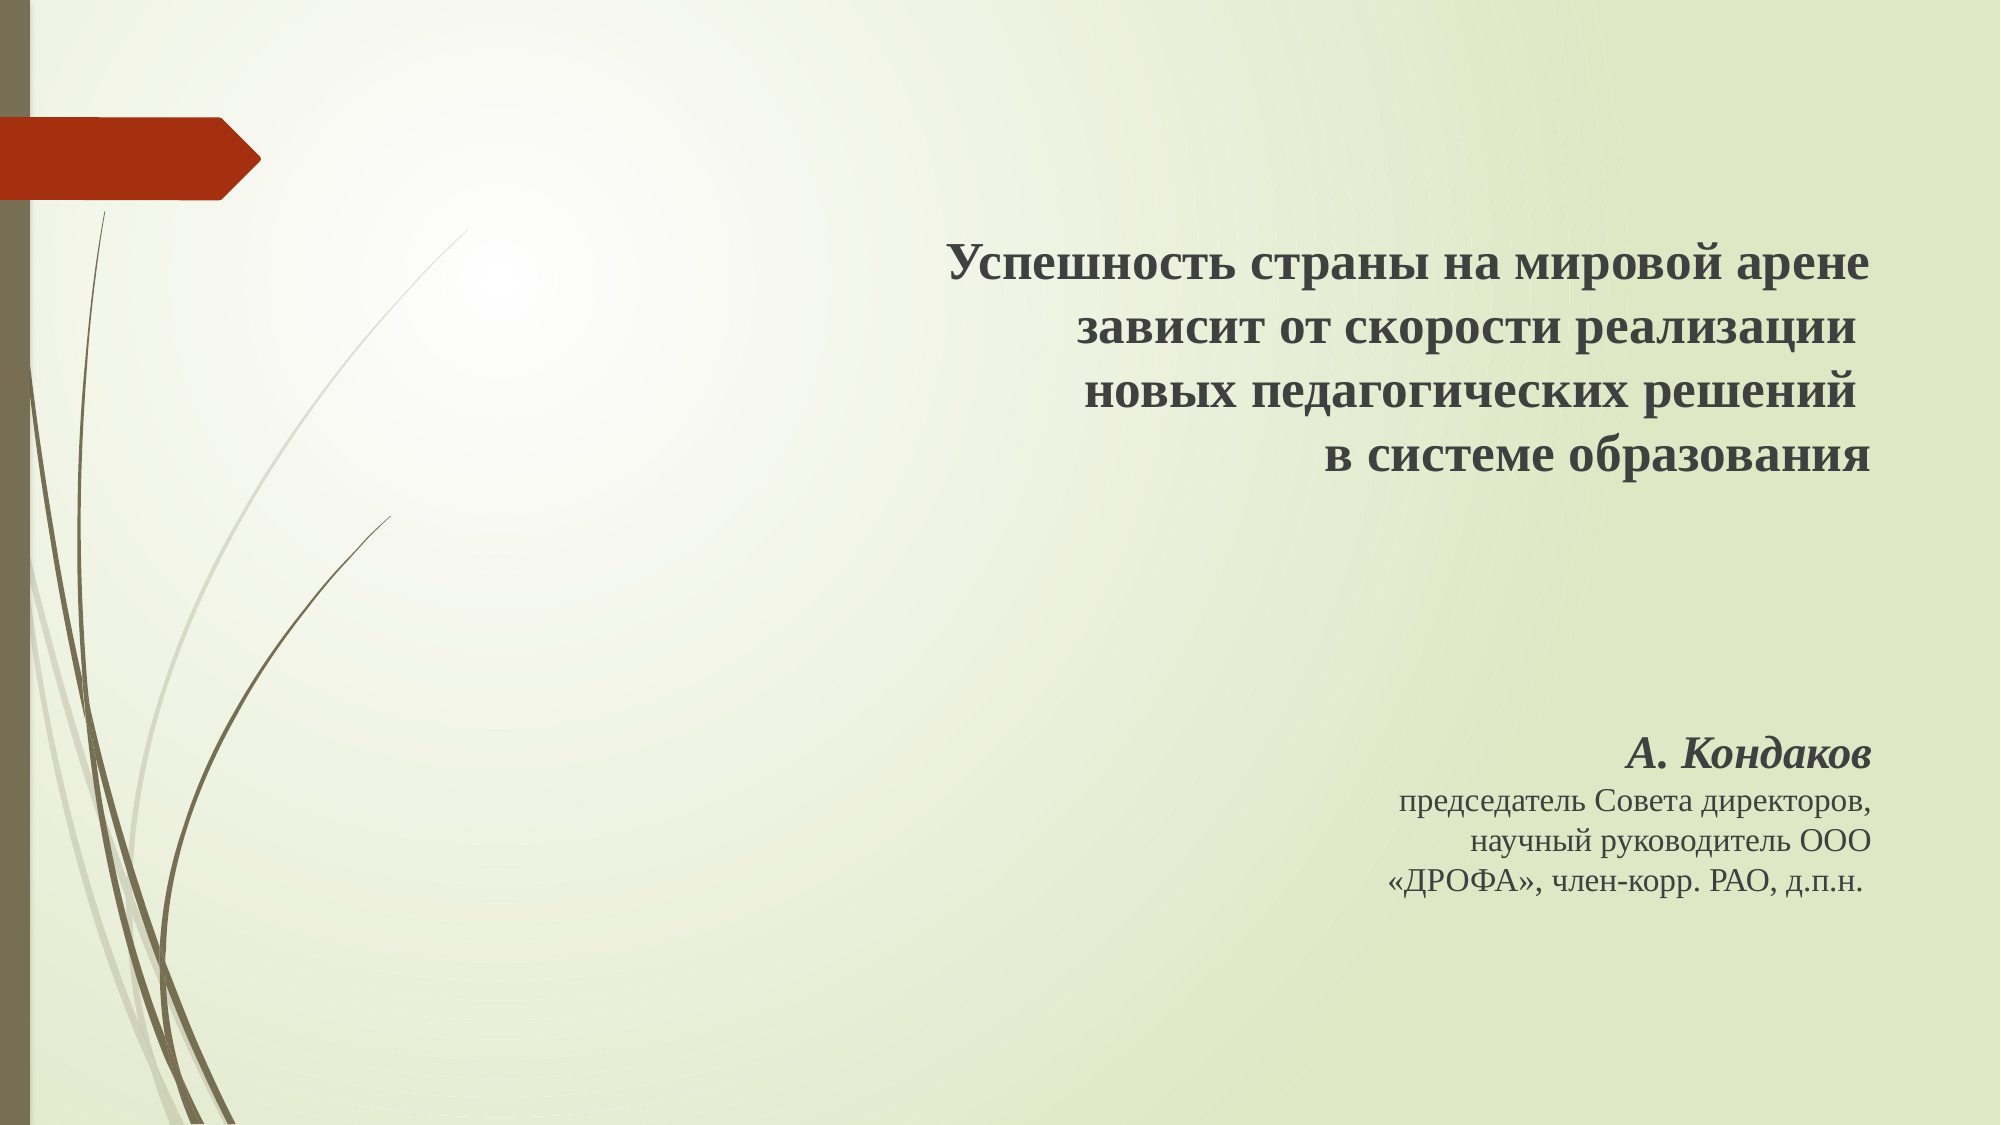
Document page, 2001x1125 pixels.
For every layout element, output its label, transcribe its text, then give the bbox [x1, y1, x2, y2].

list Успешность страны на мировой арене зависит от скорости реализации новых педагогических решений в системе образования А. Кондаков председатель Совета директоров, научный руководитель ООО «ДРОФА», член-корр. РАО, д.п.н. [424, 218, 1888, 970]
